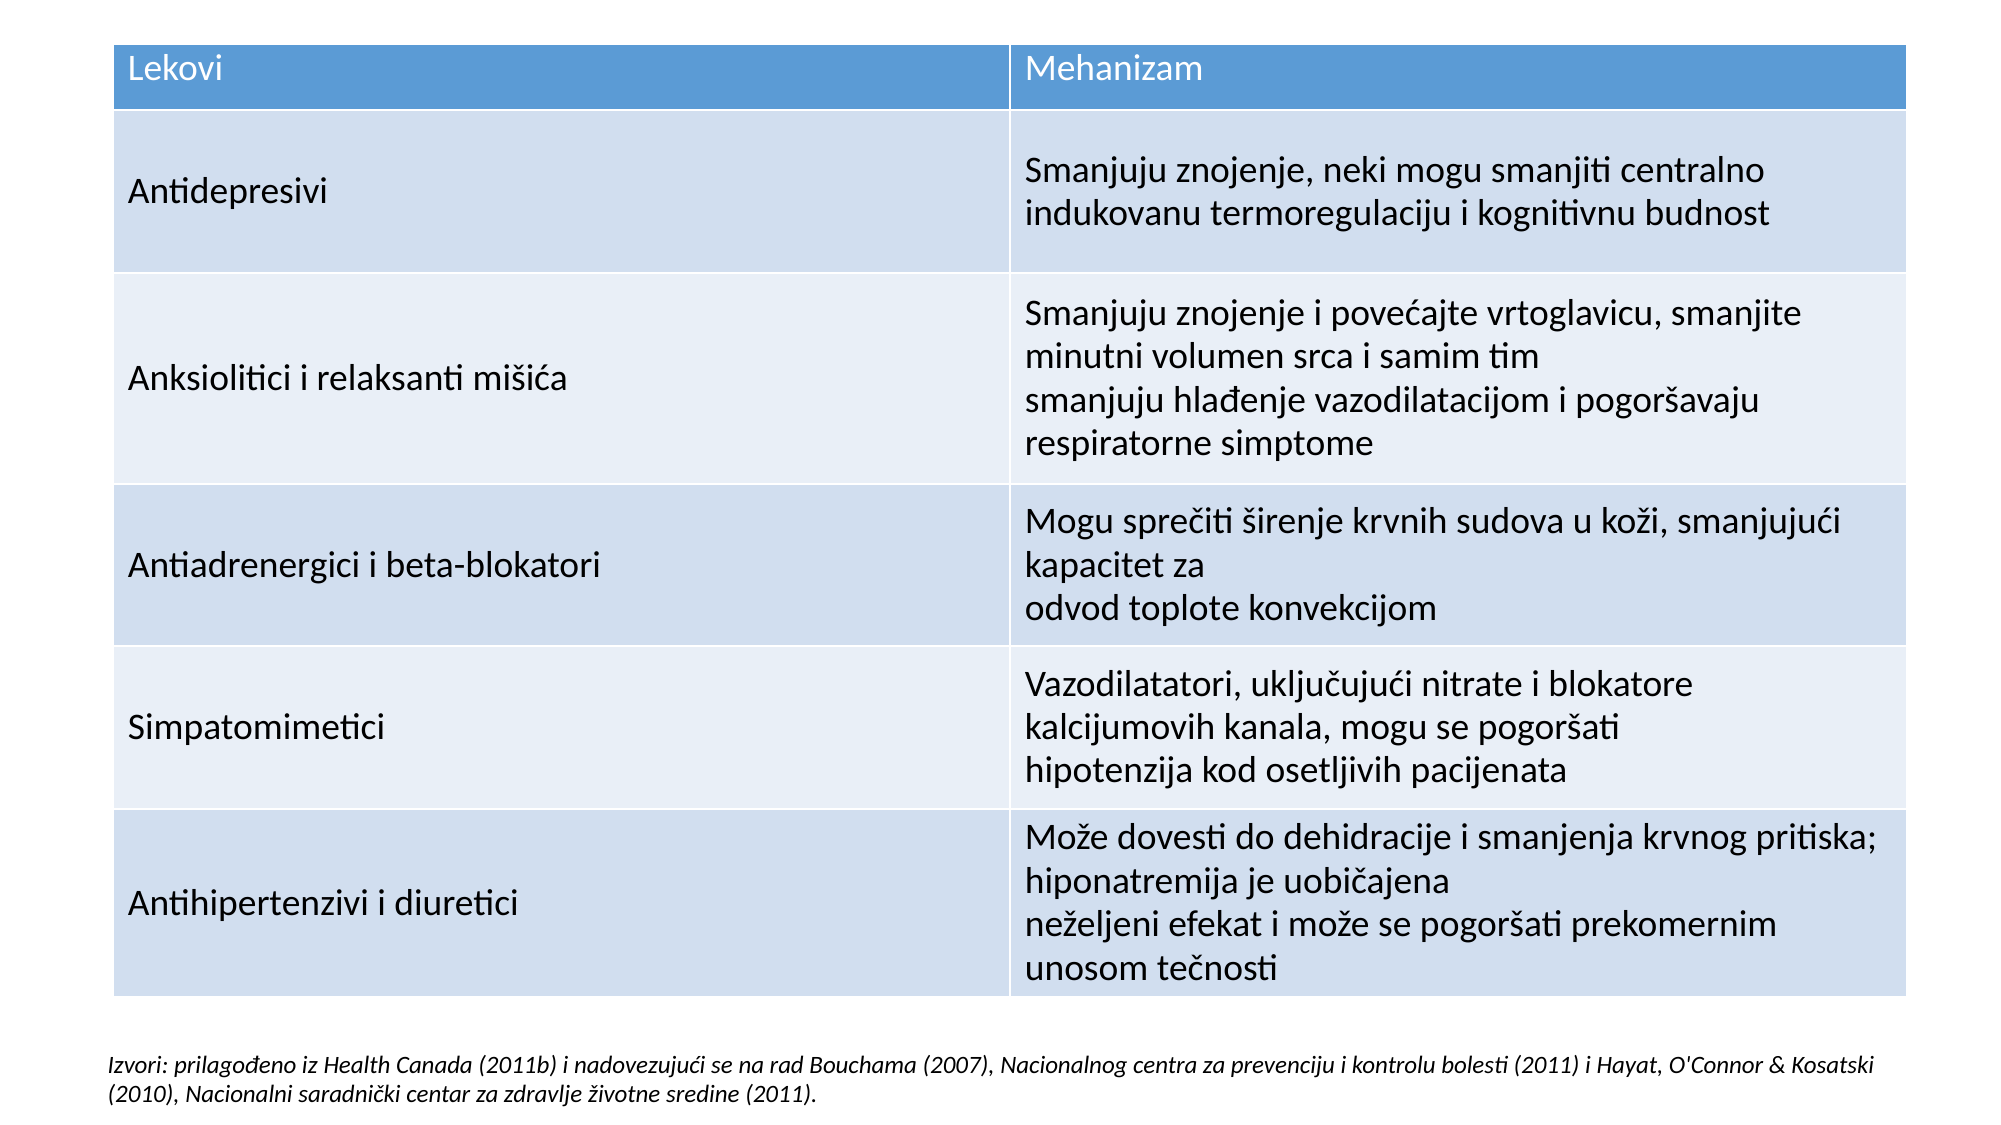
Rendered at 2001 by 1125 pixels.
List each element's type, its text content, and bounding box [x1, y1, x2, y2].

table_cell Antidepresivi [114, 111, 1009, 272]
table_cell Vazodilatatori, uključujući nitrate i blokatore kalcijumovih kanala, mogu se pogoršati hipotenzija kod osetljivih pacijenata [1011, 647, 1906, 808]
table_cell Antiadrenergici i beta-blokatori [114, 485, 1009, 645]
table_cell Mogu sprečiti širenje krvnih sudova u koži, smanjujući kapacitet za odvod toplote konvekcijom [1011, 485, 1906, 645]
table_header Mehanizam [1011, 45, 1906, 109]
table_cell Može dovesti do dehidracije i smanjenja krvnog pritiska; hiponatremija je uobičajena neželjeni efekat i može se pogoršati prekomernim unosom tečnosti [1011, 810, 1906, 996]
table_cell Smanjuju znojenje, neki mogu smanjiti centralno indukovanu termoregulaciju i kognitivnu budnost [1011, 111, 1906, 272]
table_header Lekovi [114, 45, 1009, 109]
table_cell Smanjuju znojenje i povećajte vrtoglavicu, smanjite minutni volumen srca i samim tim smanjuju hlađenje vazodilatacijom i pogoršavaju respiratorne simptome [1011, 274, 1906, 483]
table_cell Simpatomimetici [114, 647, 1009, 808]
table_cell Antihipertenzivi i diuretici [114, 810, 1009, 996]
table_cell Anksiolitici i relaksanti mišića [114, 274, 1009, 483]
text_box Izvori: prilagođeno iz Health Canada (2011b) i nadovezujući se na rad Bouchama (2007), Nacionalnog centra za prevenciju i kontrolu bolesti (2011) i Hayat, O'Connor & Kosatski (2010), Nacionalni saradnički centar za zdravlje životne sredine (2011). [93, 1040, 1940, 1116]
